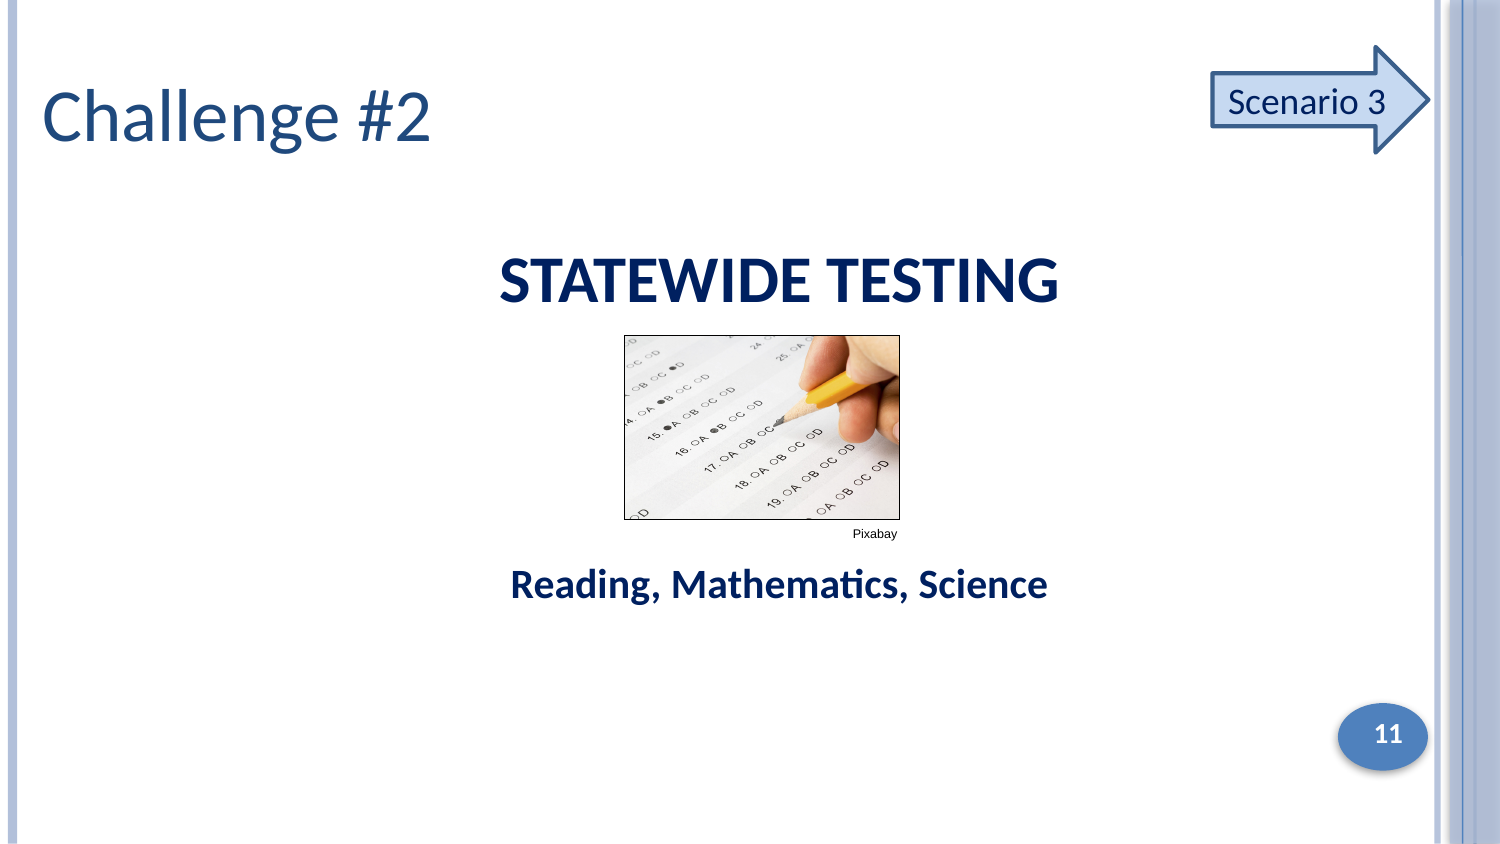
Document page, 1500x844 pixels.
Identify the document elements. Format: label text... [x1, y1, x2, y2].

text_box Scenario 3 [1210, 44, 1431, 155]
slide_number 11 [1357, 709, 1420, 755]
text_box Reading, Mathematics, Science [495, 549, 1064, 615]
text_box STATEWIDE TESTING [484, 228, 1075, 324]
text_box Challenge #2 [27, 59, 448, 164]
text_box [624, 335, 914, 550]
